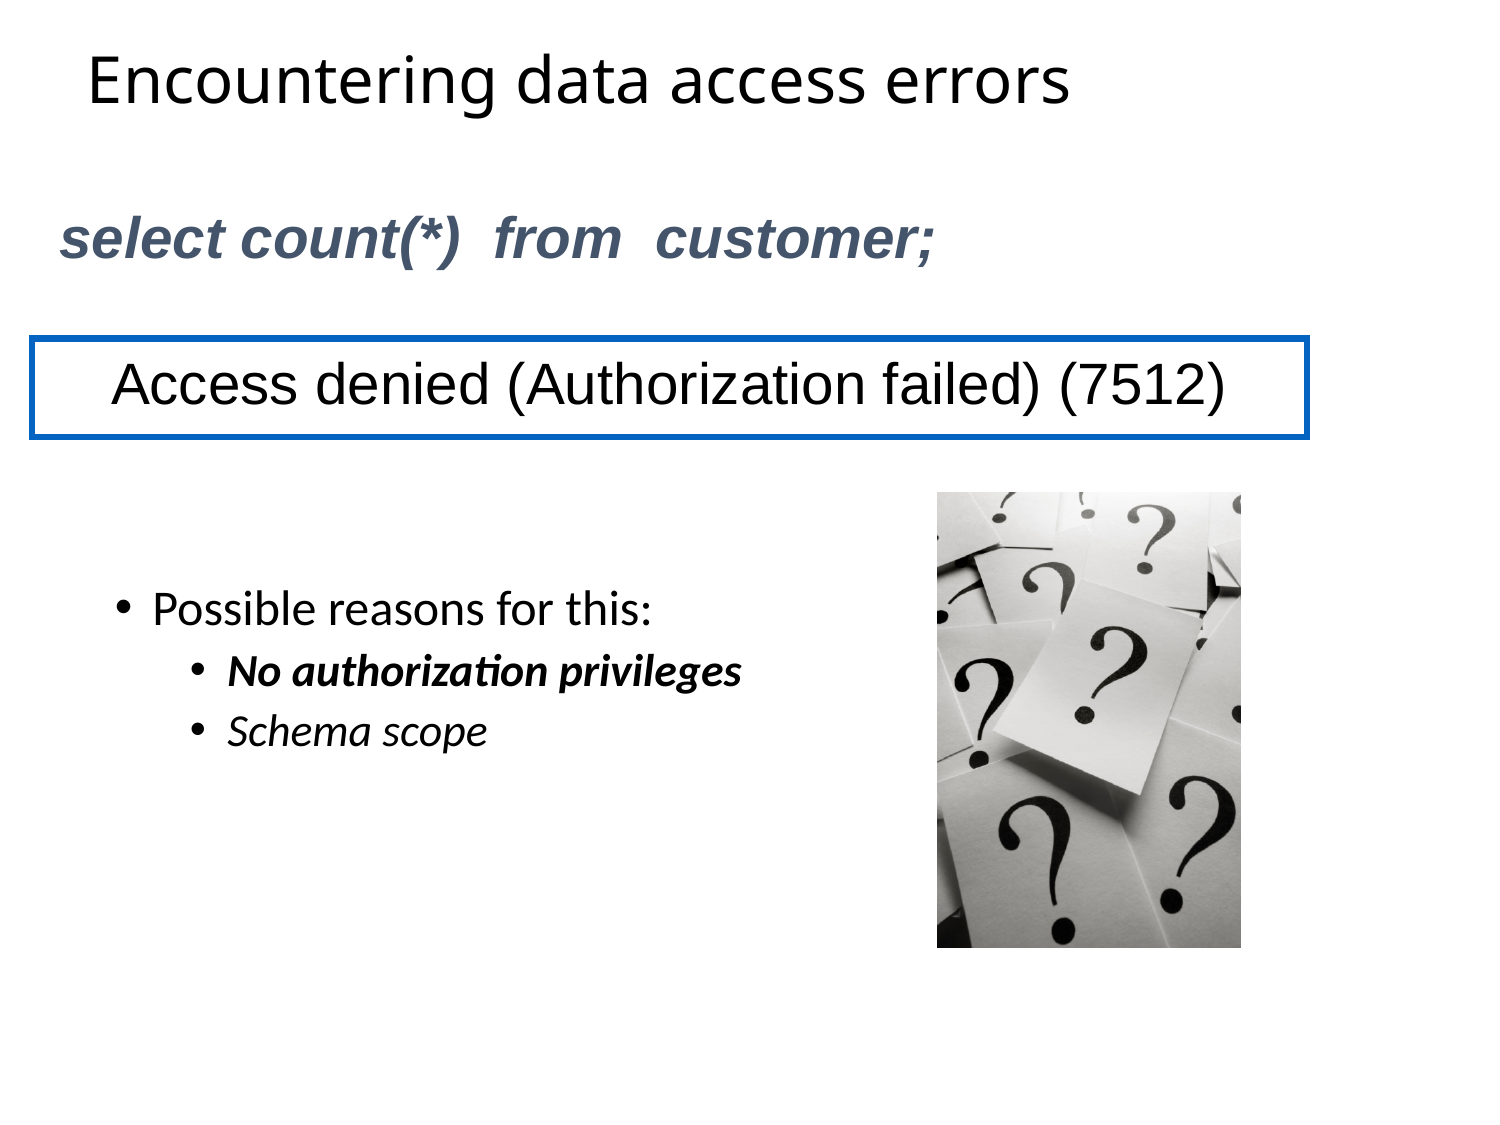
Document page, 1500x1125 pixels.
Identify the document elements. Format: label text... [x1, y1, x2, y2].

title Encountering data access errors [71, 39, 1485, 126]
text_box Access denied (Authorization failed) (7512) [32, 338, 1308, 438]
text_box select count(*) from customer; [44, 192, 953, 278]
picture [937, 492, 1241, 948]
list Possible reasons for this: No authorization privileges Schema scope [99, 575, 925, 850]
